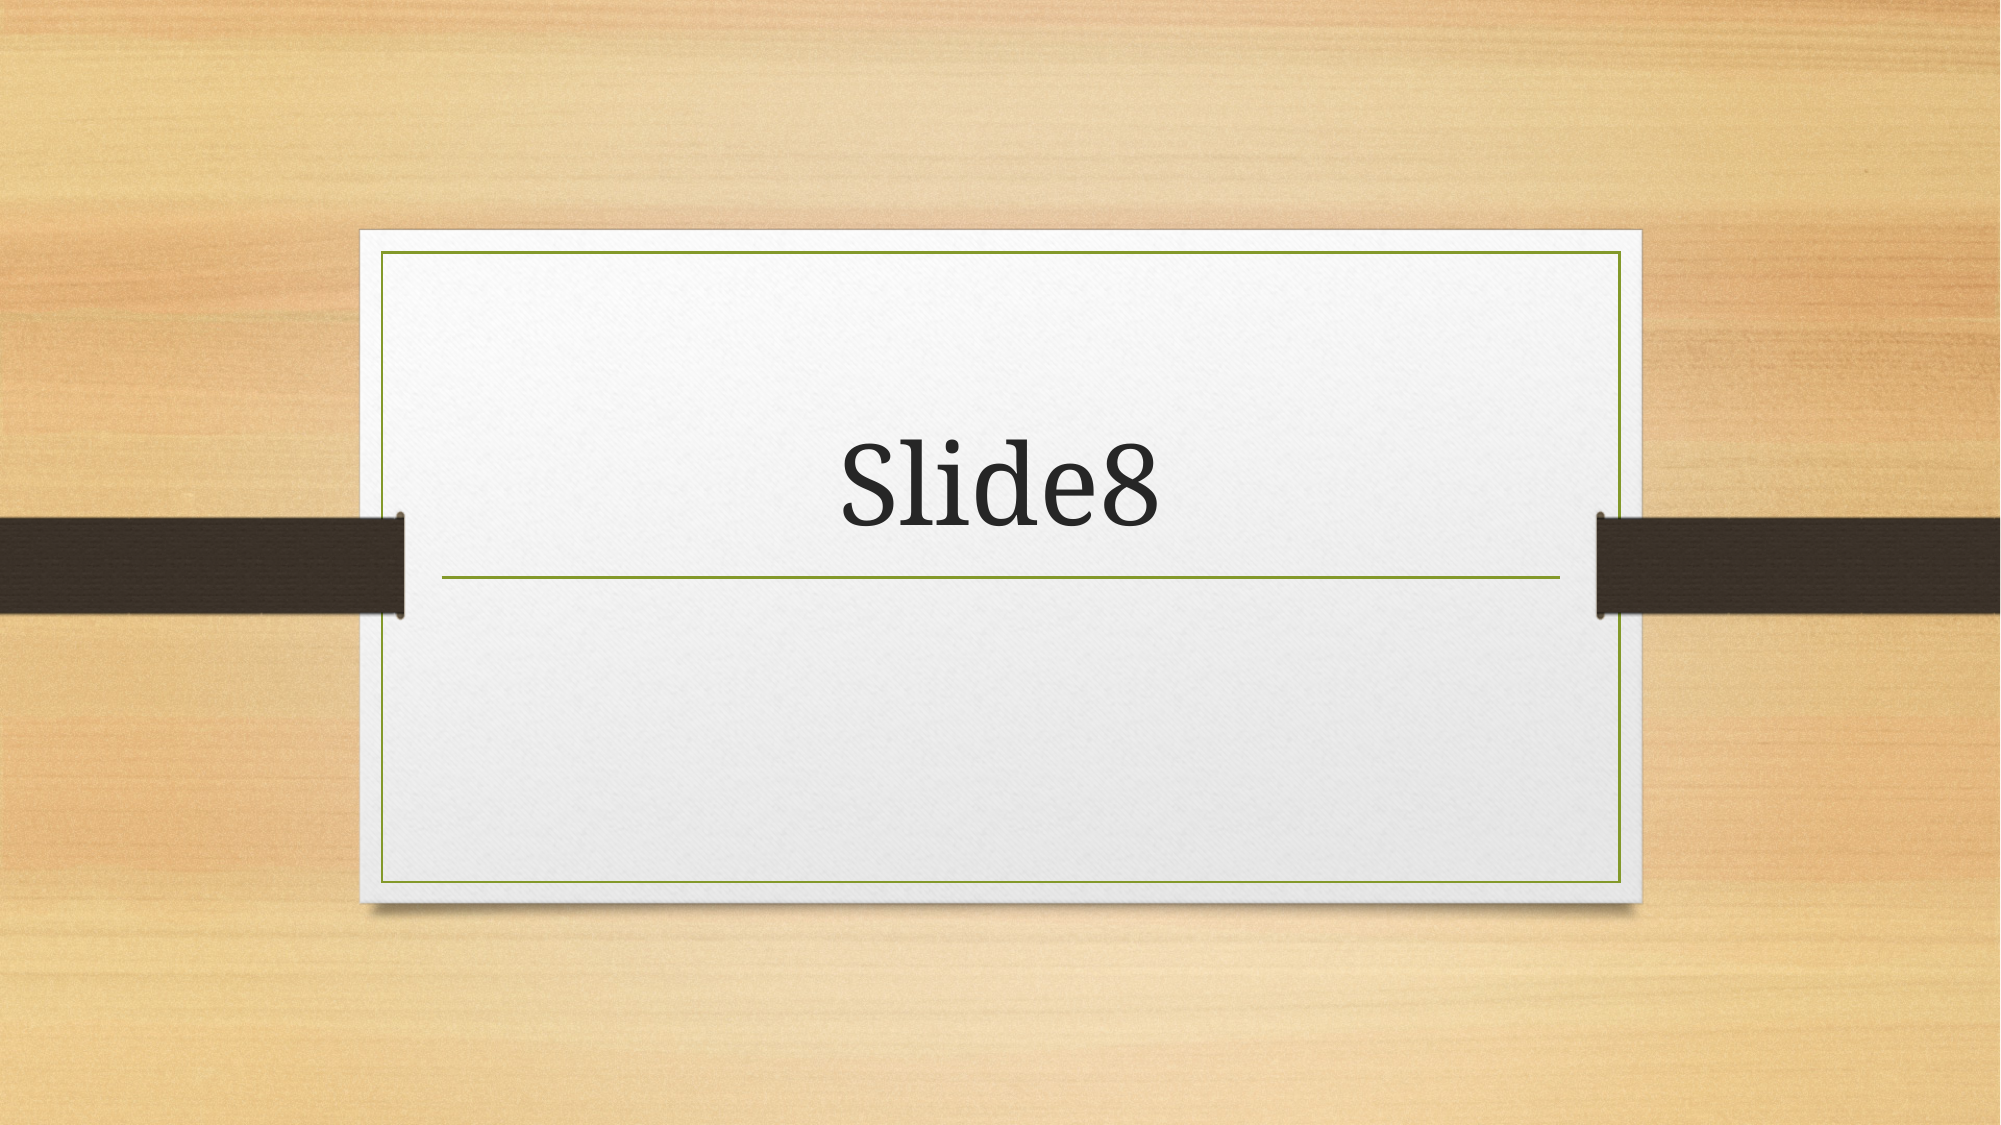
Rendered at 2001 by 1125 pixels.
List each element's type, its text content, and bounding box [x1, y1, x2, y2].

picture [0, 0, 2001, 1125]
title Slide8 [441, 306, 1560, 556]
